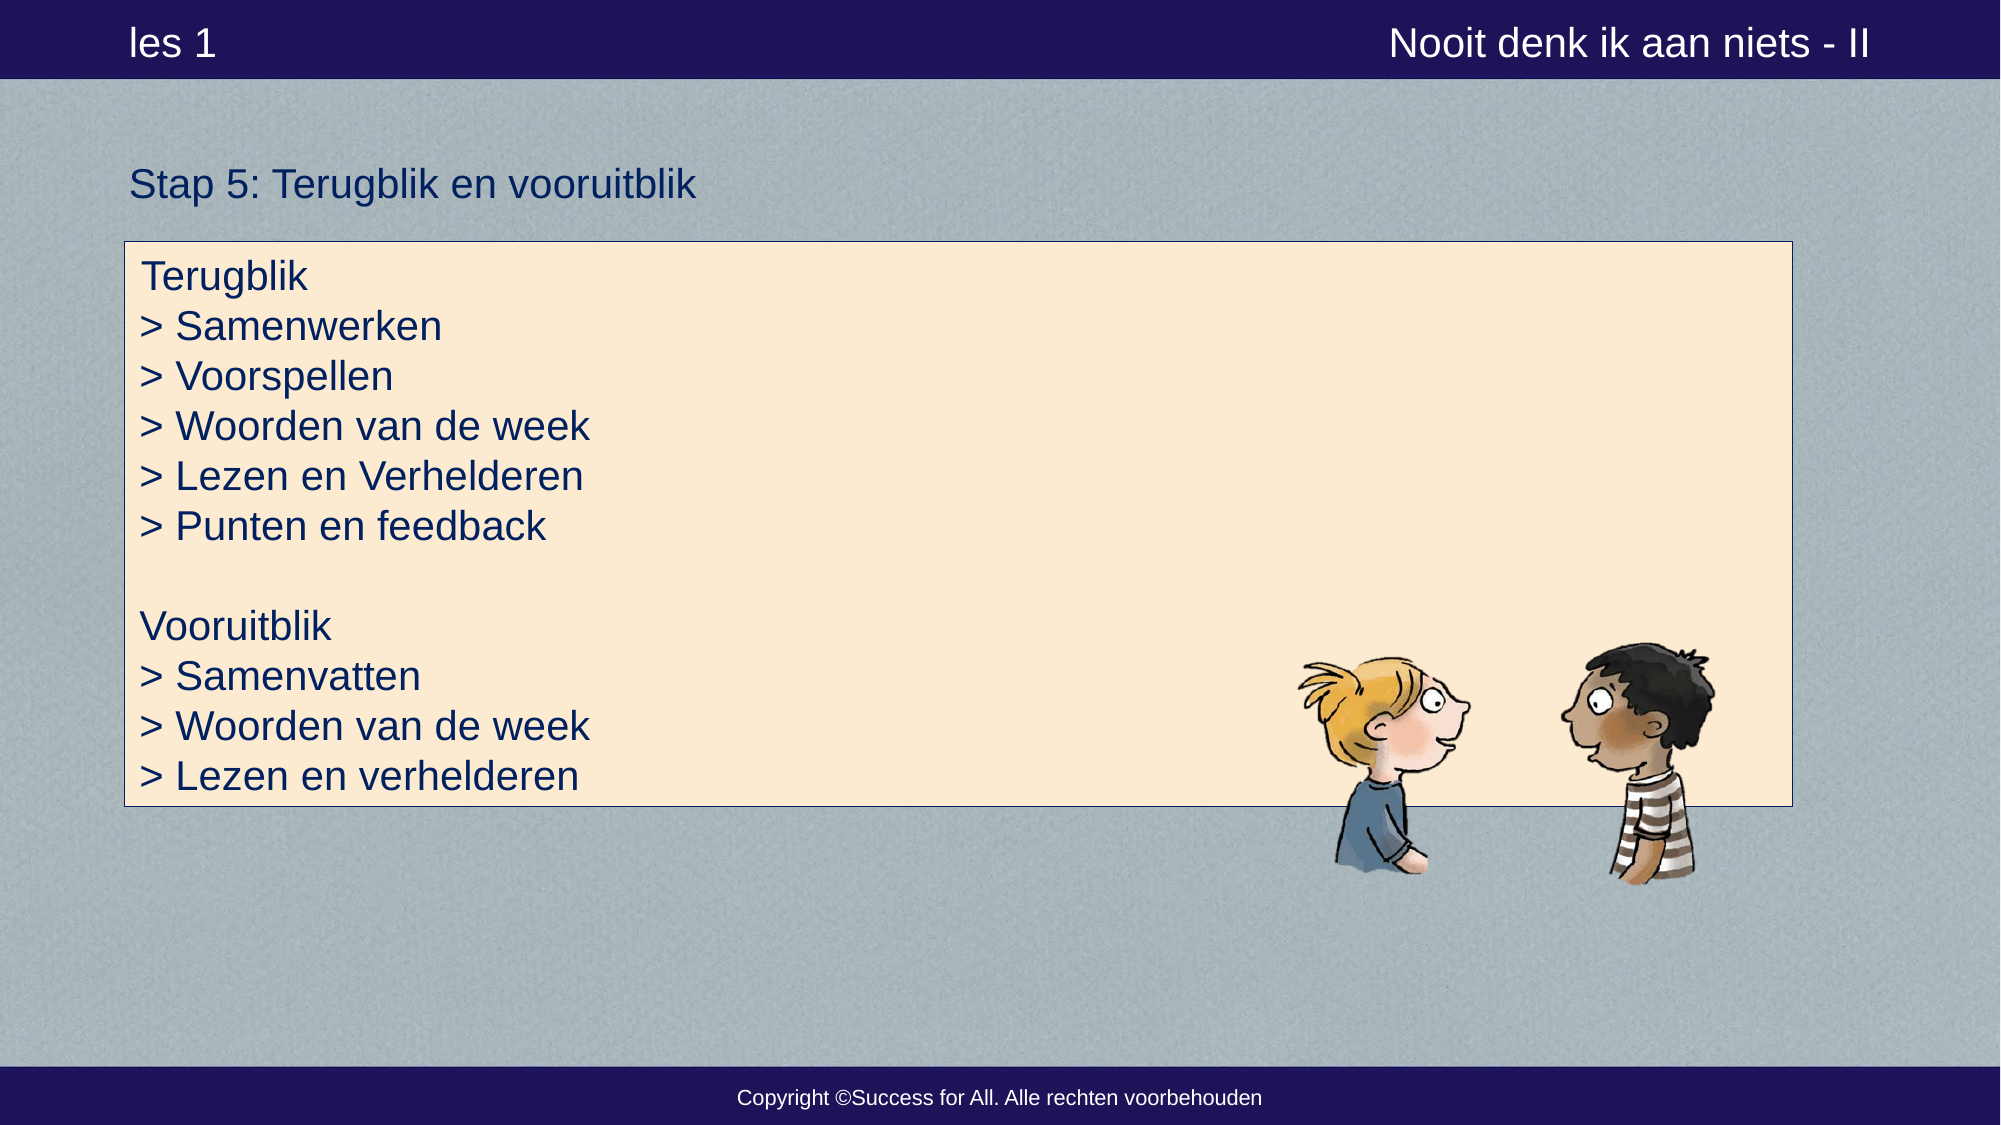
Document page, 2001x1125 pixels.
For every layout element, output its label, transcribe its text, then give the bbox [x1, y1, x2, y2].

text_box Nooit denk ik aan niets - II [999, 8, 1886, 73]
text_box Copyright ©Success for All. Alle rechten voorbehouden [0, 1076, 2000, 1125]
text_box Stap 5: Terugblik en vooruitblik [114, 149, 907, 215]
text_box les 1 [114, 8, 354, 73]
text_box Terugblik > Samenwerken > Voorspellen > Woorden van de week > Lezen en Verhelderen > Punten en feedback Vooruitblik > Samenvatten > Woorden van de week > Lezen en verhelderen [124, 241, 1793, 807]
picture [0, 0, 2001, 1125]
